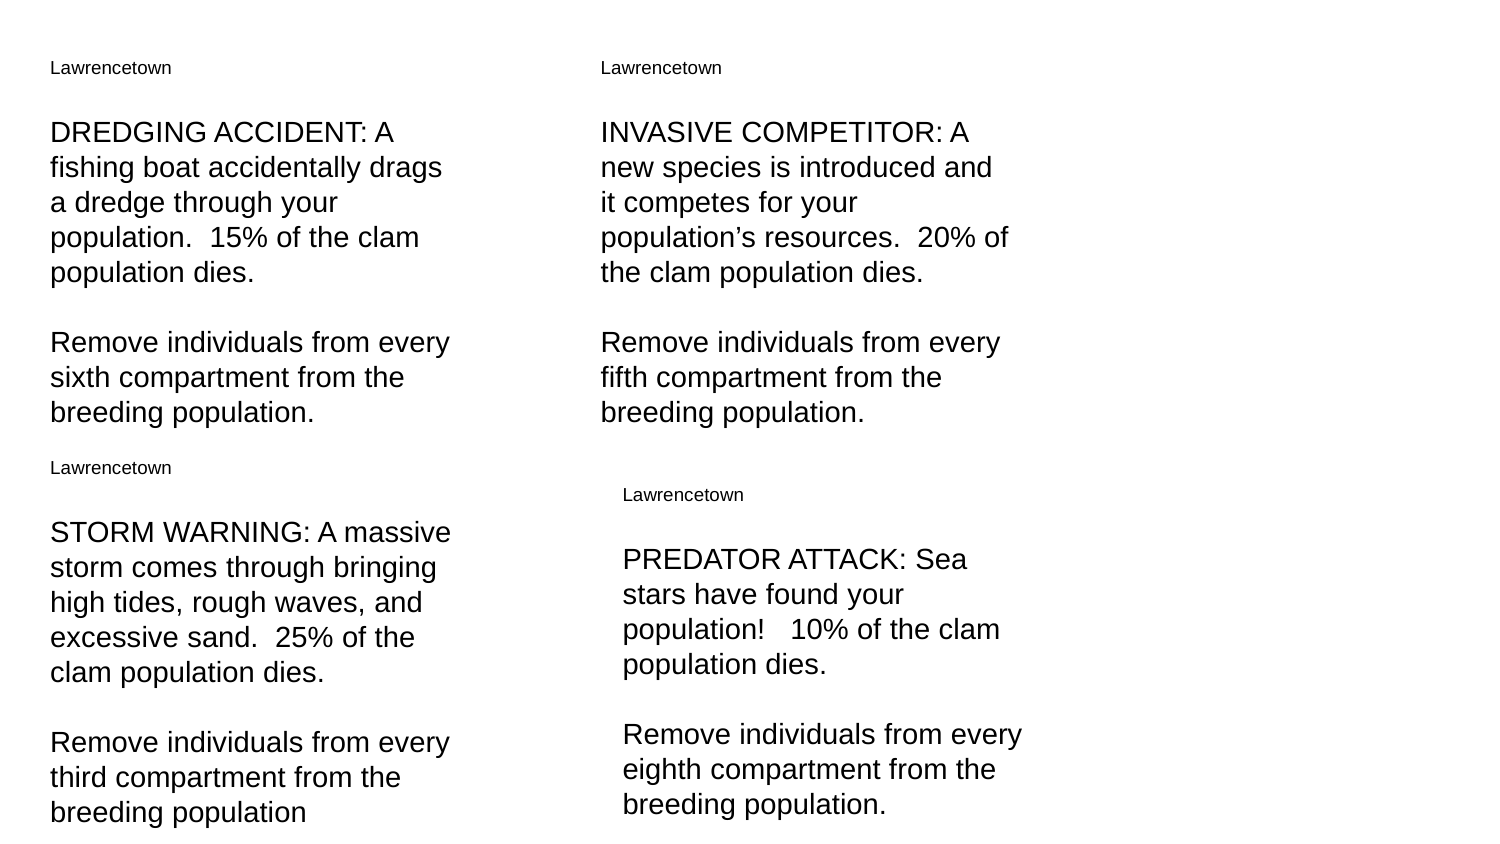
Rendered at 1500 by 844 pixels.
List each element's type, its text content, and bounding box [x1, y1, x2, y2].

text_box Lawrencetown DREDGING ACCIDENT: A fishing boat accidentally drags a dredge through your population. 15% of the clam population dies. Remove individuals from every sixth compartment from the breeding population. [35, 40, 478, 279]
text_box Lawrencetown STORM WARNING: A massive storm comes through bringing high tides, rough waves, and excessive sand. 25% of the clam population dies. Remove individuals from every third compartment from the breeding population [35, 441, 478, 679]
text_box Lawrencetown INVASIVE COMPETITOR: A new species is introduced and it competes for your population’s resources. 20% of the clam population dies. Remove individuals from every fifth compartment from the breeding population. [585, 40, 1028, 279]
text_box Lawrencetown PREDATOR ATTACK: Sea stars have found your population! 10% of the clam population dies. Remove individuals from every eighth compartment from the breeding population. [607, 468, 1050, 706]
